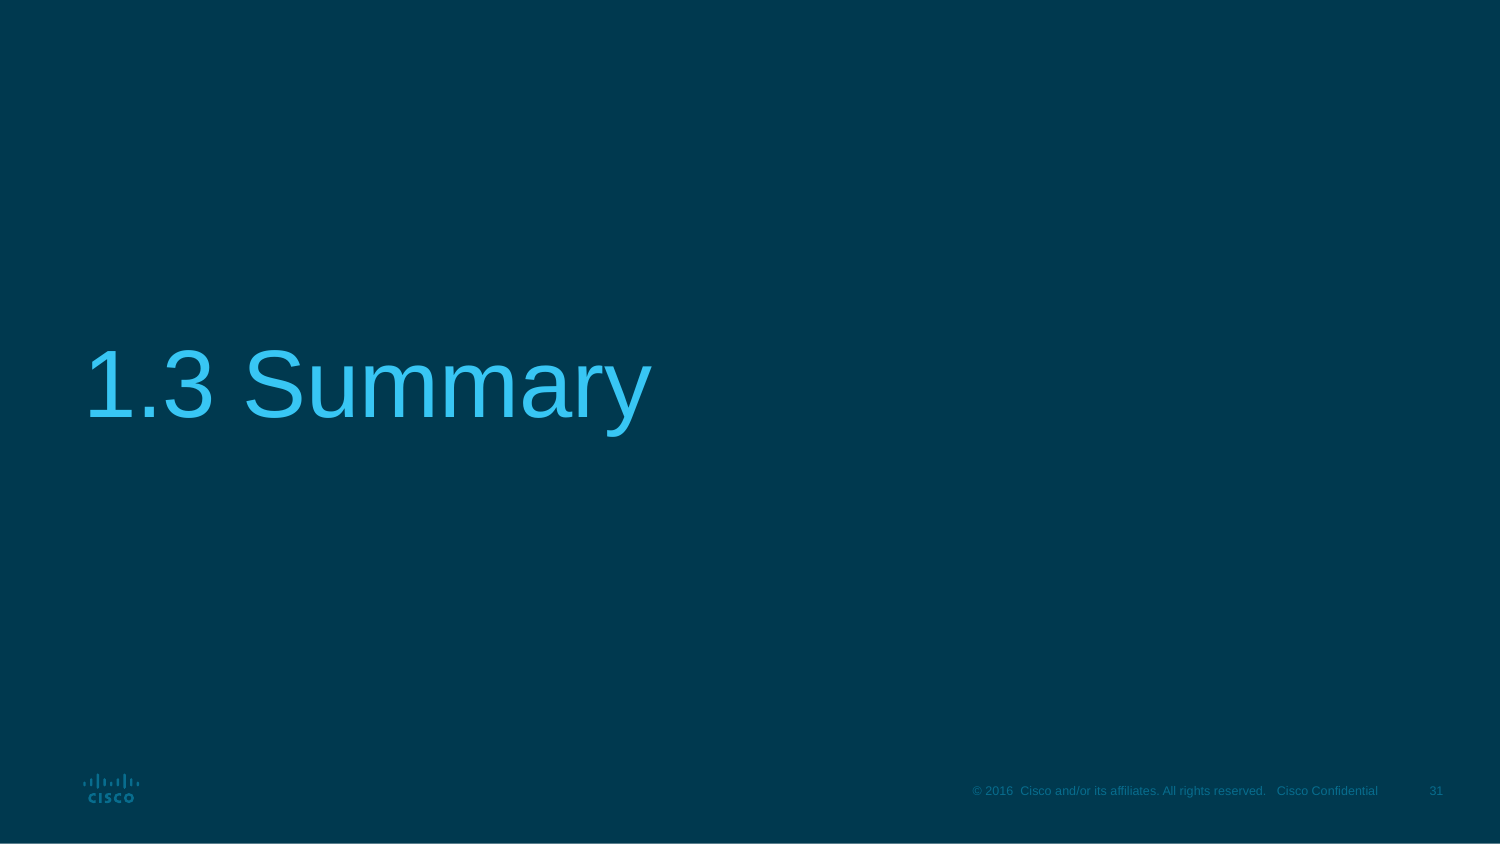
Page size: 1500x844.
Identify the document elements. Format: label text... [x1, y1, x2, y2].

title 1.3 Summary [68, 150, 1315, 446]
